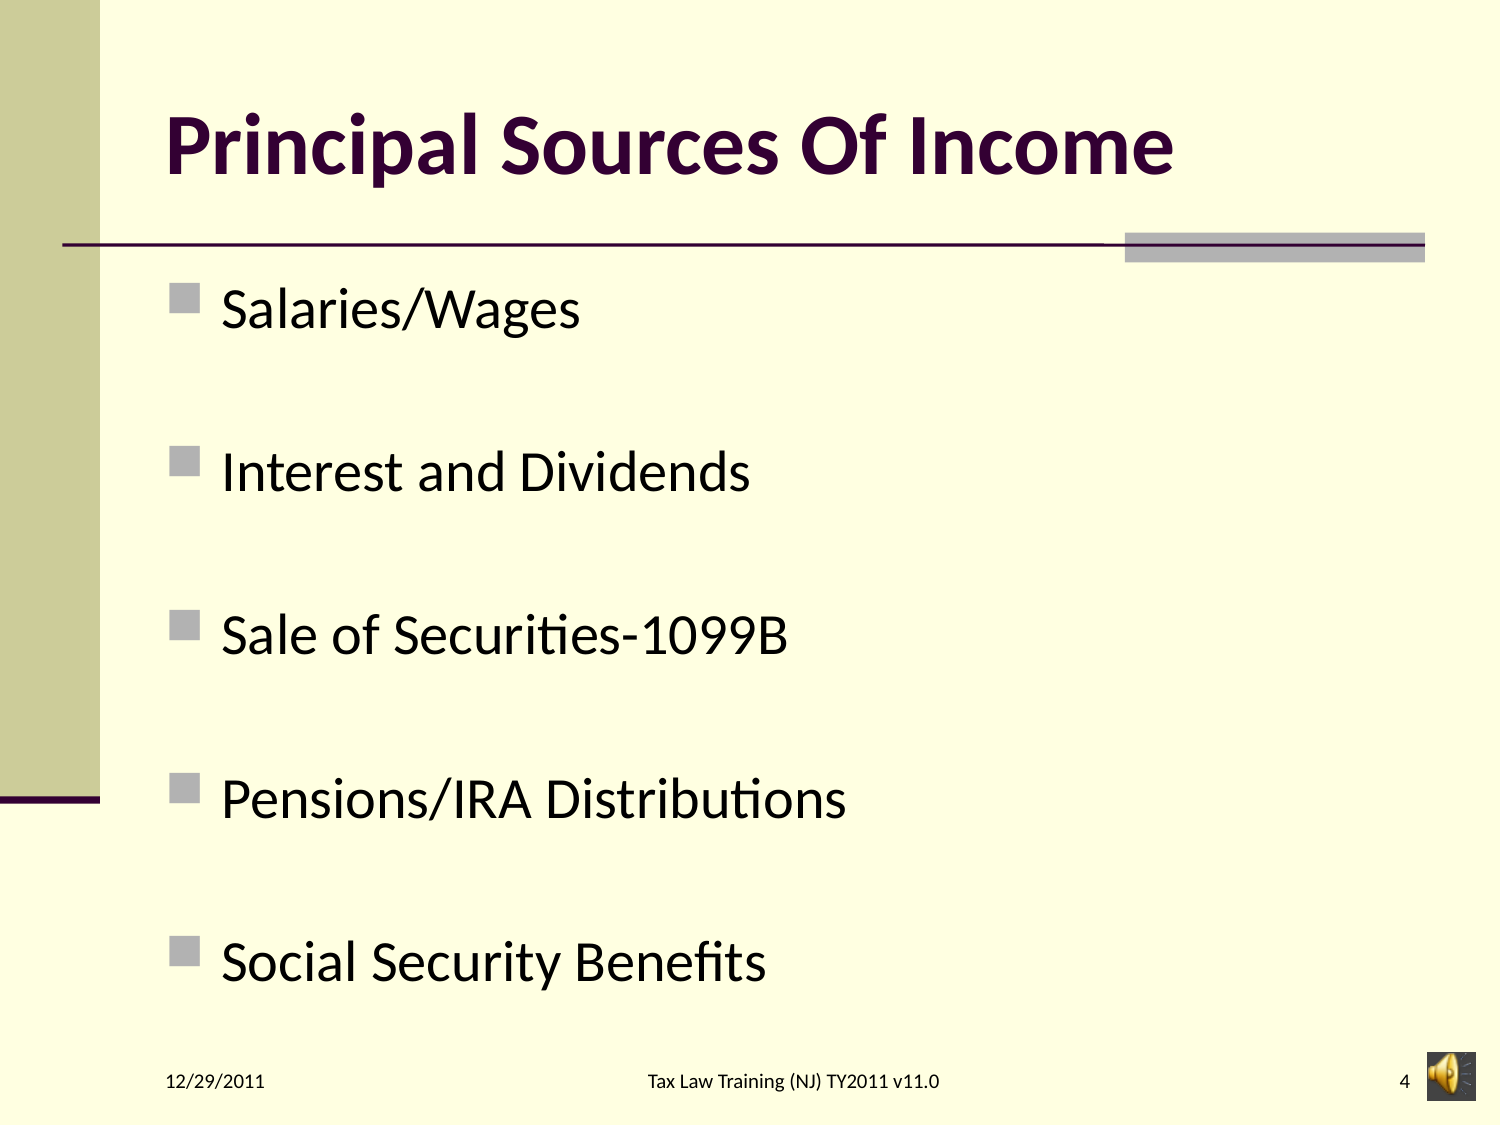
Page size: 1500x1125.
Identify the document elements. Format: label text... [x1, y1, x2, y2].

title Principal Sources Of Income [150, 45, 1425, 234]
footer Tax Law Training (NJ) TY2011 v11.0 [549, 1049, 1038, 1101]
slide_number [149, 1050, 476, 1101]
picture [1426, 1051, 1477, 1102]
list Salaries/Wages Interest and Dividends Sale of Securities-1099B Pensions/IRA Distributions Social Security Benefits [150, 262, 1425, 1038]
slide_number 4 [1112, 1049, 1426, 1101]
